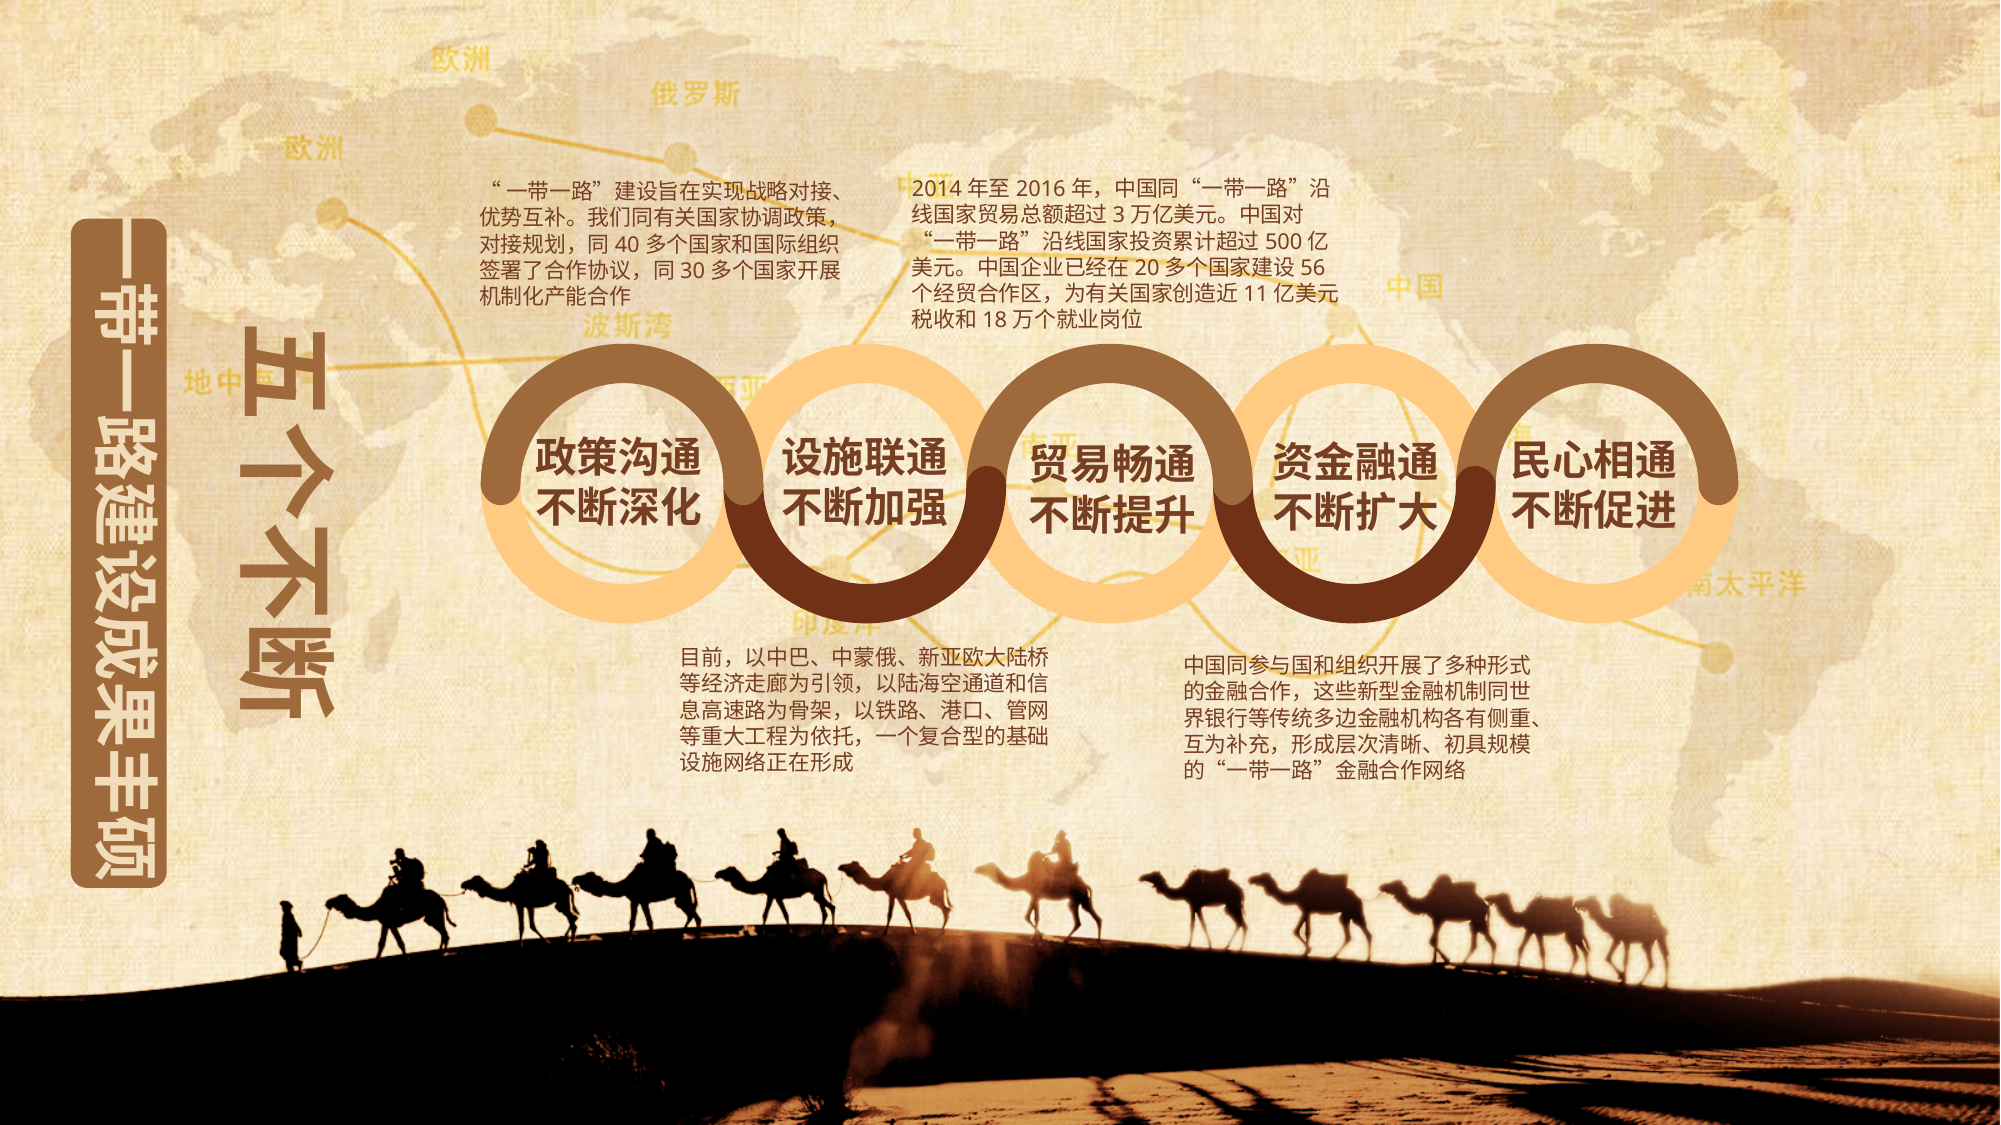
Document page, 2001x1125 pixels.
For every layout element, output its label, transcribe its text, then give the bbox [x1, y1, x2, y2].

picture [0, 0, 2000, 1125]
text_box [64, 199, 176, 888]
text_box [485, 339, 1739, 343]
text_box 五个不断 [205, 311, 358, 731]
text_box 目前，以中巴、中蒙俄、新亚欧大陆桥等经济走廊为引领，以陆海空通道和信息高速路为骨架，以铁路、港口、管网等重大工程为依托，一个复合型的基础设施网络正在形成 [664, 636, 1065, 783]
text_box “一带一路”建设旨在实现战略对接、优势互补。我们同有关国家协调政策，对接规划，同40多个国家和国际组织签署了合作协议，同30多个国家开展机制化产能合作 [464, 170, 865, 317]
text_box 2014年至2016年，中国同“一带一路”沿线国家贸易总额超过3万亿美元。中国对“一带一路”沿线国家投资累计超过500亿美元。中国企业已经在20多个国家建设56个经贸合作区，为有关国家创造近11亿美元税收和18万个就业岗位 [897, 167, 1363, 340]
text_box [480, 343, 1739, 624]
text_box 中国同参与国和组织开展了多种形式的金融合作，这些新型金融机制同世界银行等传统多边金融机构各有侧重、互为补充，形成层次清晰、初具规模的“一带一路”金融合作网络 [1168, 644, 1557, 791]
